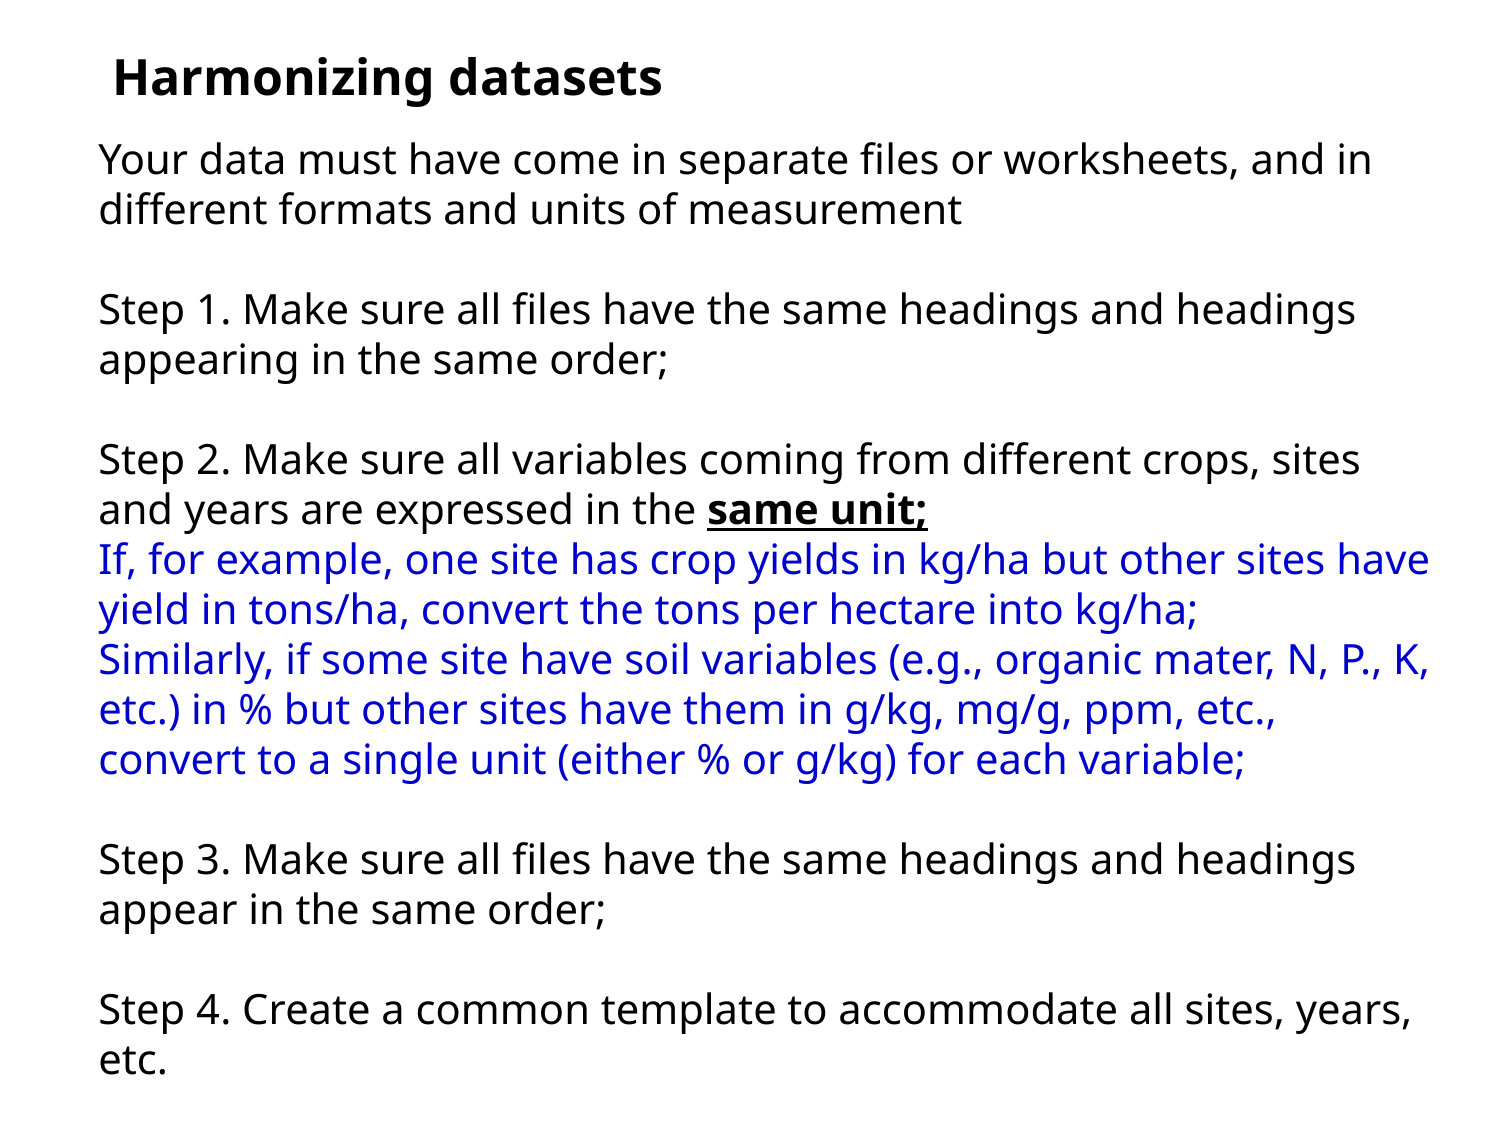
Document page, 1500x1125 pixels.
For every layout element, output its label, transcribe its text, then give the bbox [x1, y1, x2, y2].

text_box Your data must have come in separate files or worksheets, and in different formats and units of measurement Step 1. Make sure all files have the same headings and headings appearing in the same order; Step 2. Make sure all variables coming from different crops, sites and years are expressed in the same unit; If, for example, one site has crop yields in kg/ha but other sites have yield in tons/ha, convert the tons per hectare into kg/ha; Similarly, if some site have soil variables (e.g., organic mater, N, P., K, etc.) in % but other sites have them in g/kg, mg/g, ppm, etc., convert to a single unit (either % or g/kg) for each variable; Step 3. Make sure all files have the same headings and headings appear in the same order; Step 4. Create a common template to accommodate all sites, years, etc. [83, 125, 1447, 1091]
text_box Harmonizing datasets [97, 38, 1433, 113]
